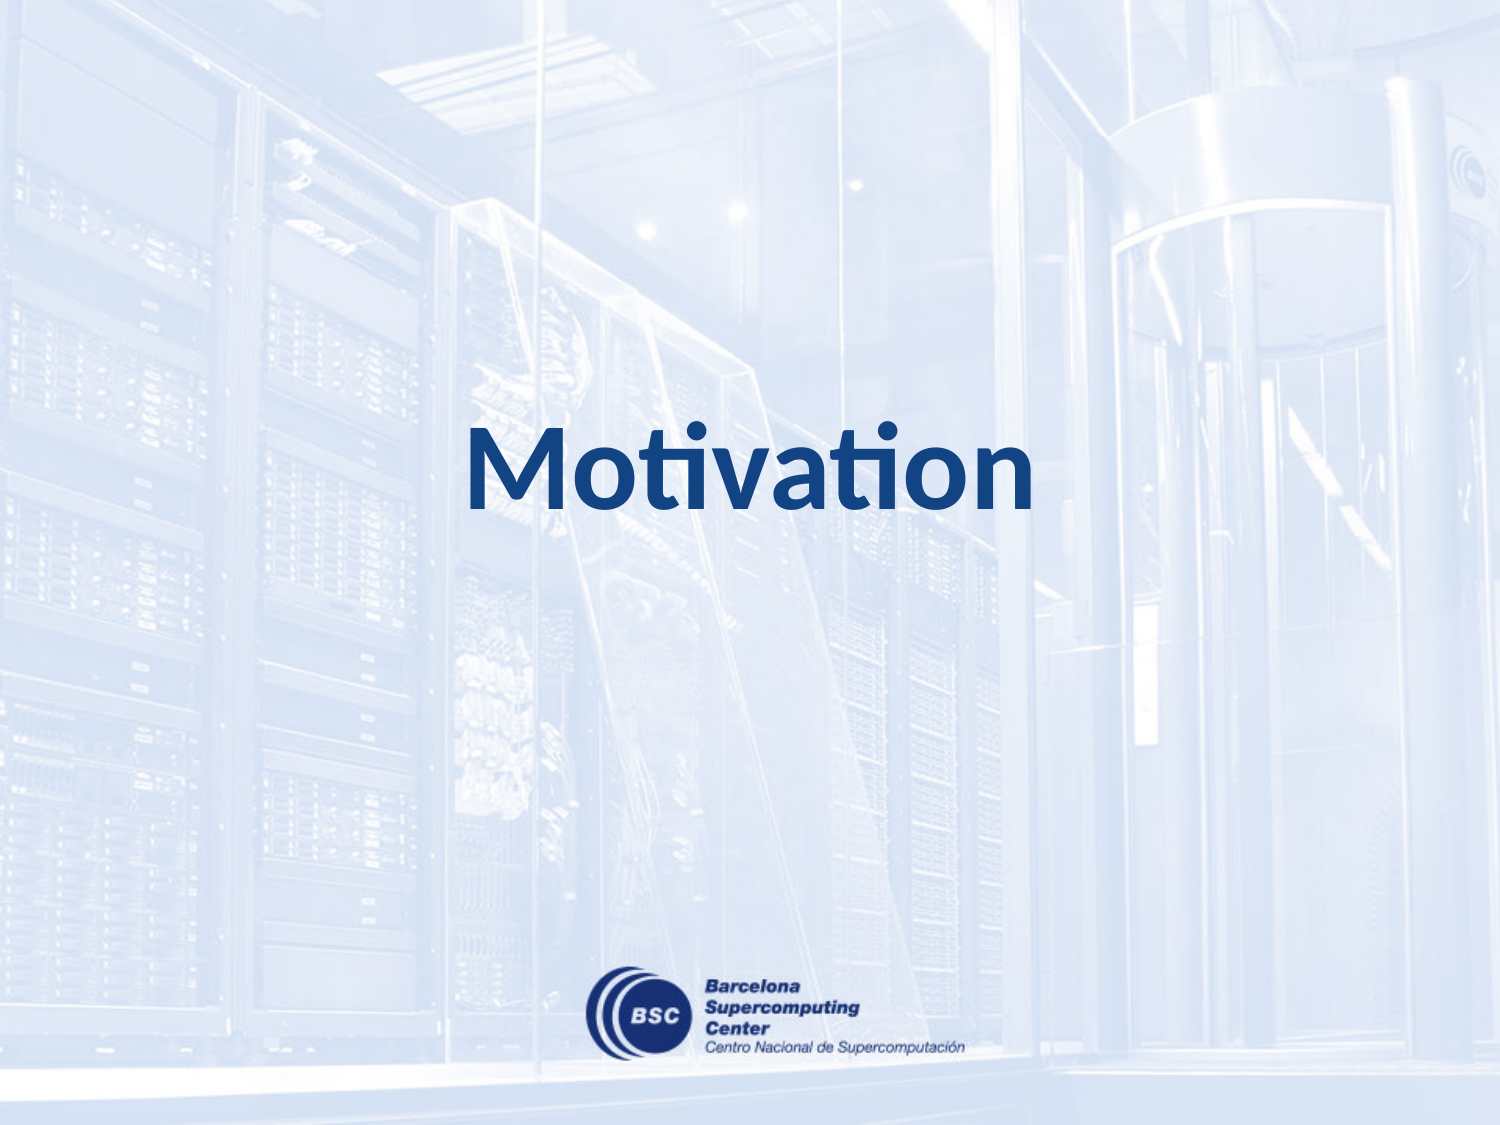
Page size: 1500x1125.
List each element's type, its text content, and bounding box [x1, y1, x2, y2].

title Motivation [188, 143, 1311, 794]
picture [0, 0, 1500, 1125]
